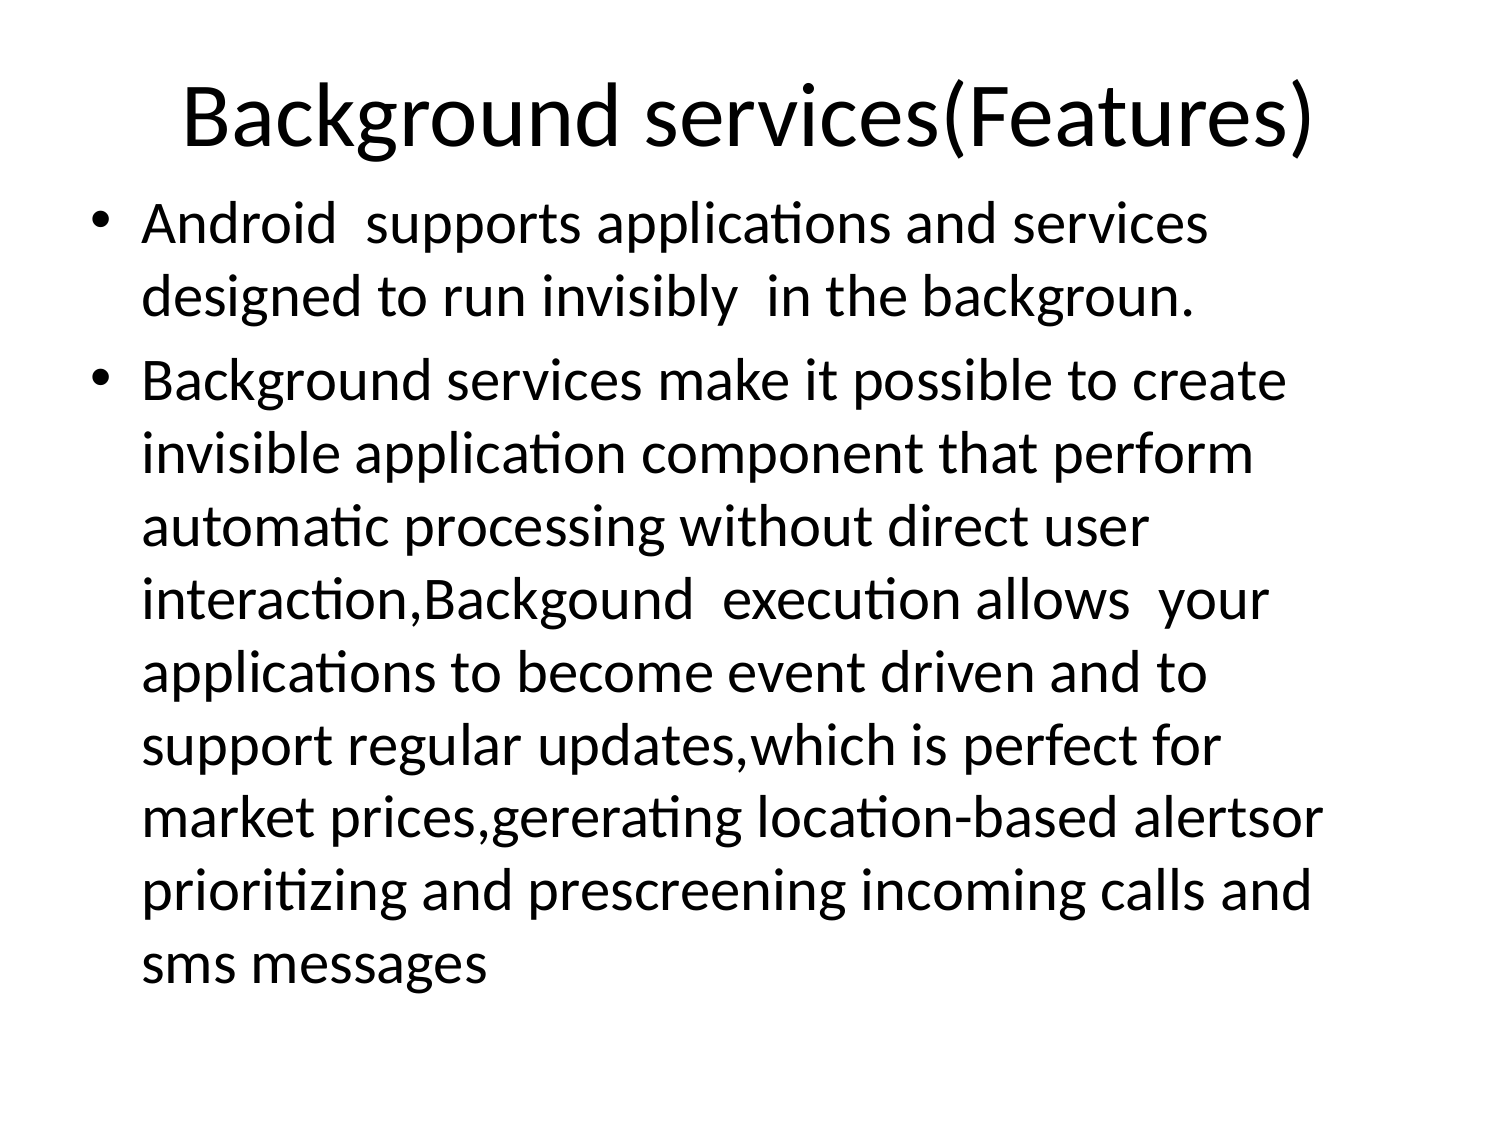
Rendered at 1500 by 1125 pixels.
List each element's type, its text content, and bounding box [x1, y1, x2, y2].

list Android supports applications and services designed to run invisibly in the backgroun. Background services make it possible to create invisible application component that perform automatic processing without direct user interaction,Backgound execution allows your applications to become event driven and to support regular updates,which is perfect for market prices,gererating location-based alertsor prioritizing and prescreening incoming calls and sms messages [75, 174, 1425, 1005]
title Background services(Features) [75, 45, 1425, 174]
